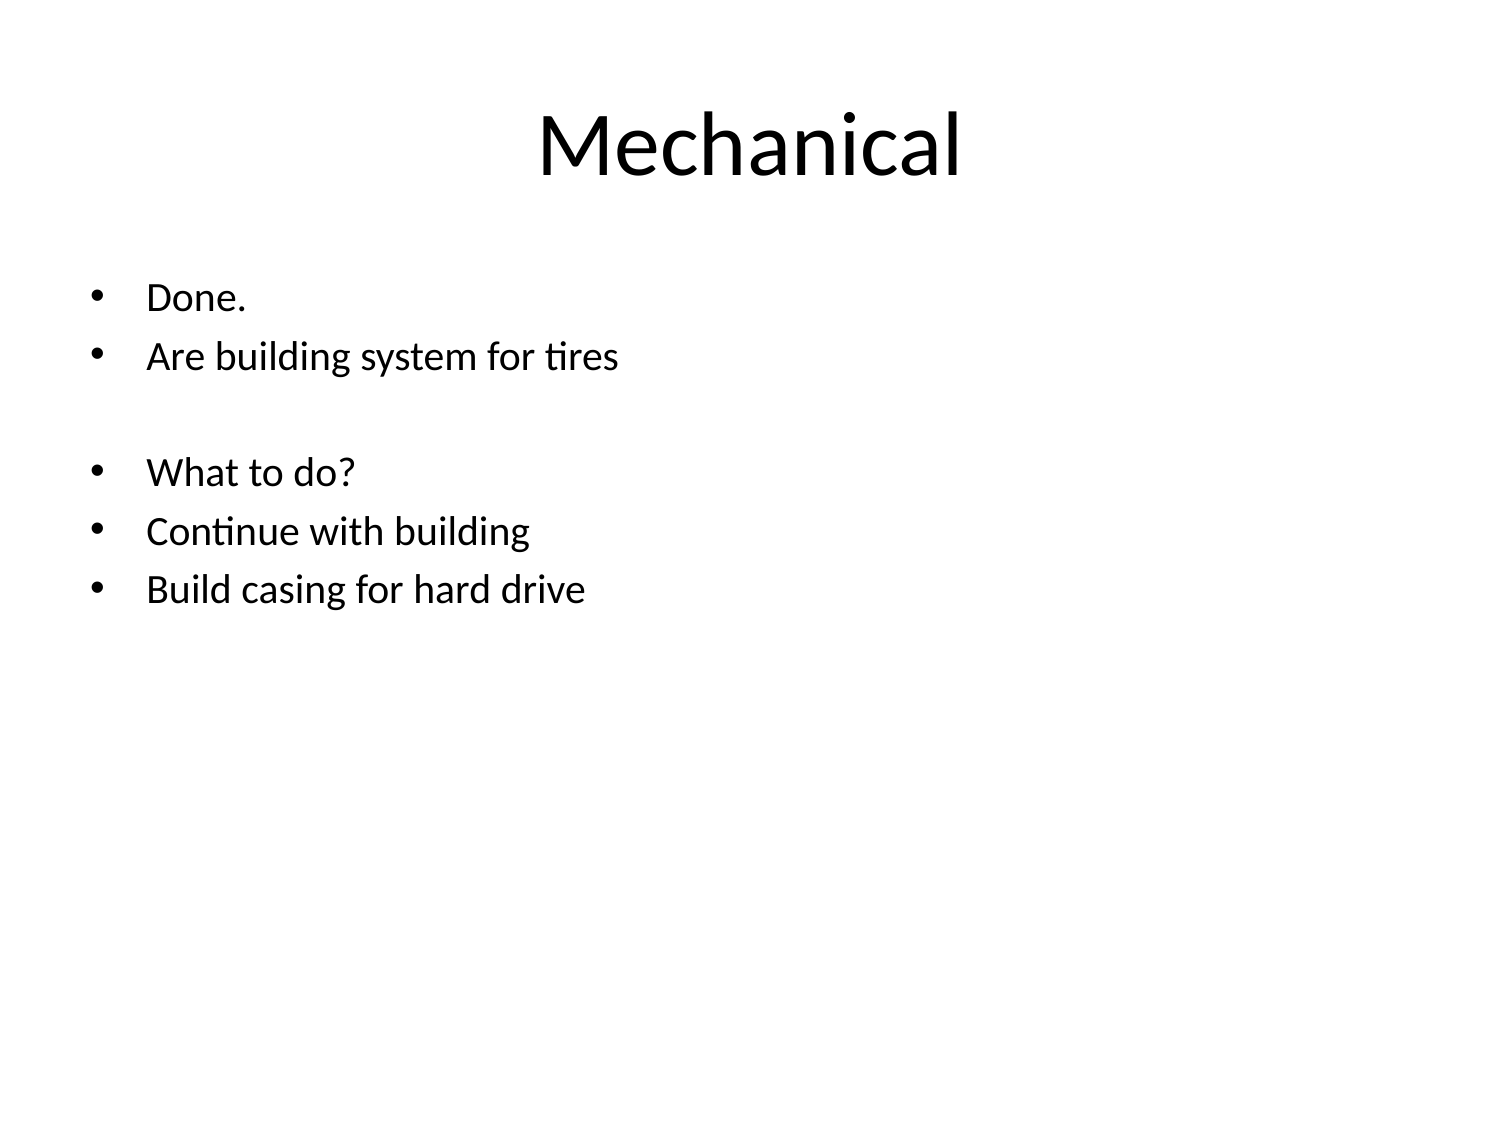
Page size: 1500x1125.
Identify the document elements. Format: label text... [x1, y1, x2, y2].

list Done. Are building system for tires What to do? Continue with building Build casing for hard drive [75, 262, 1425, 1005]
title Mechanical [75, 45, 1425, 233]
